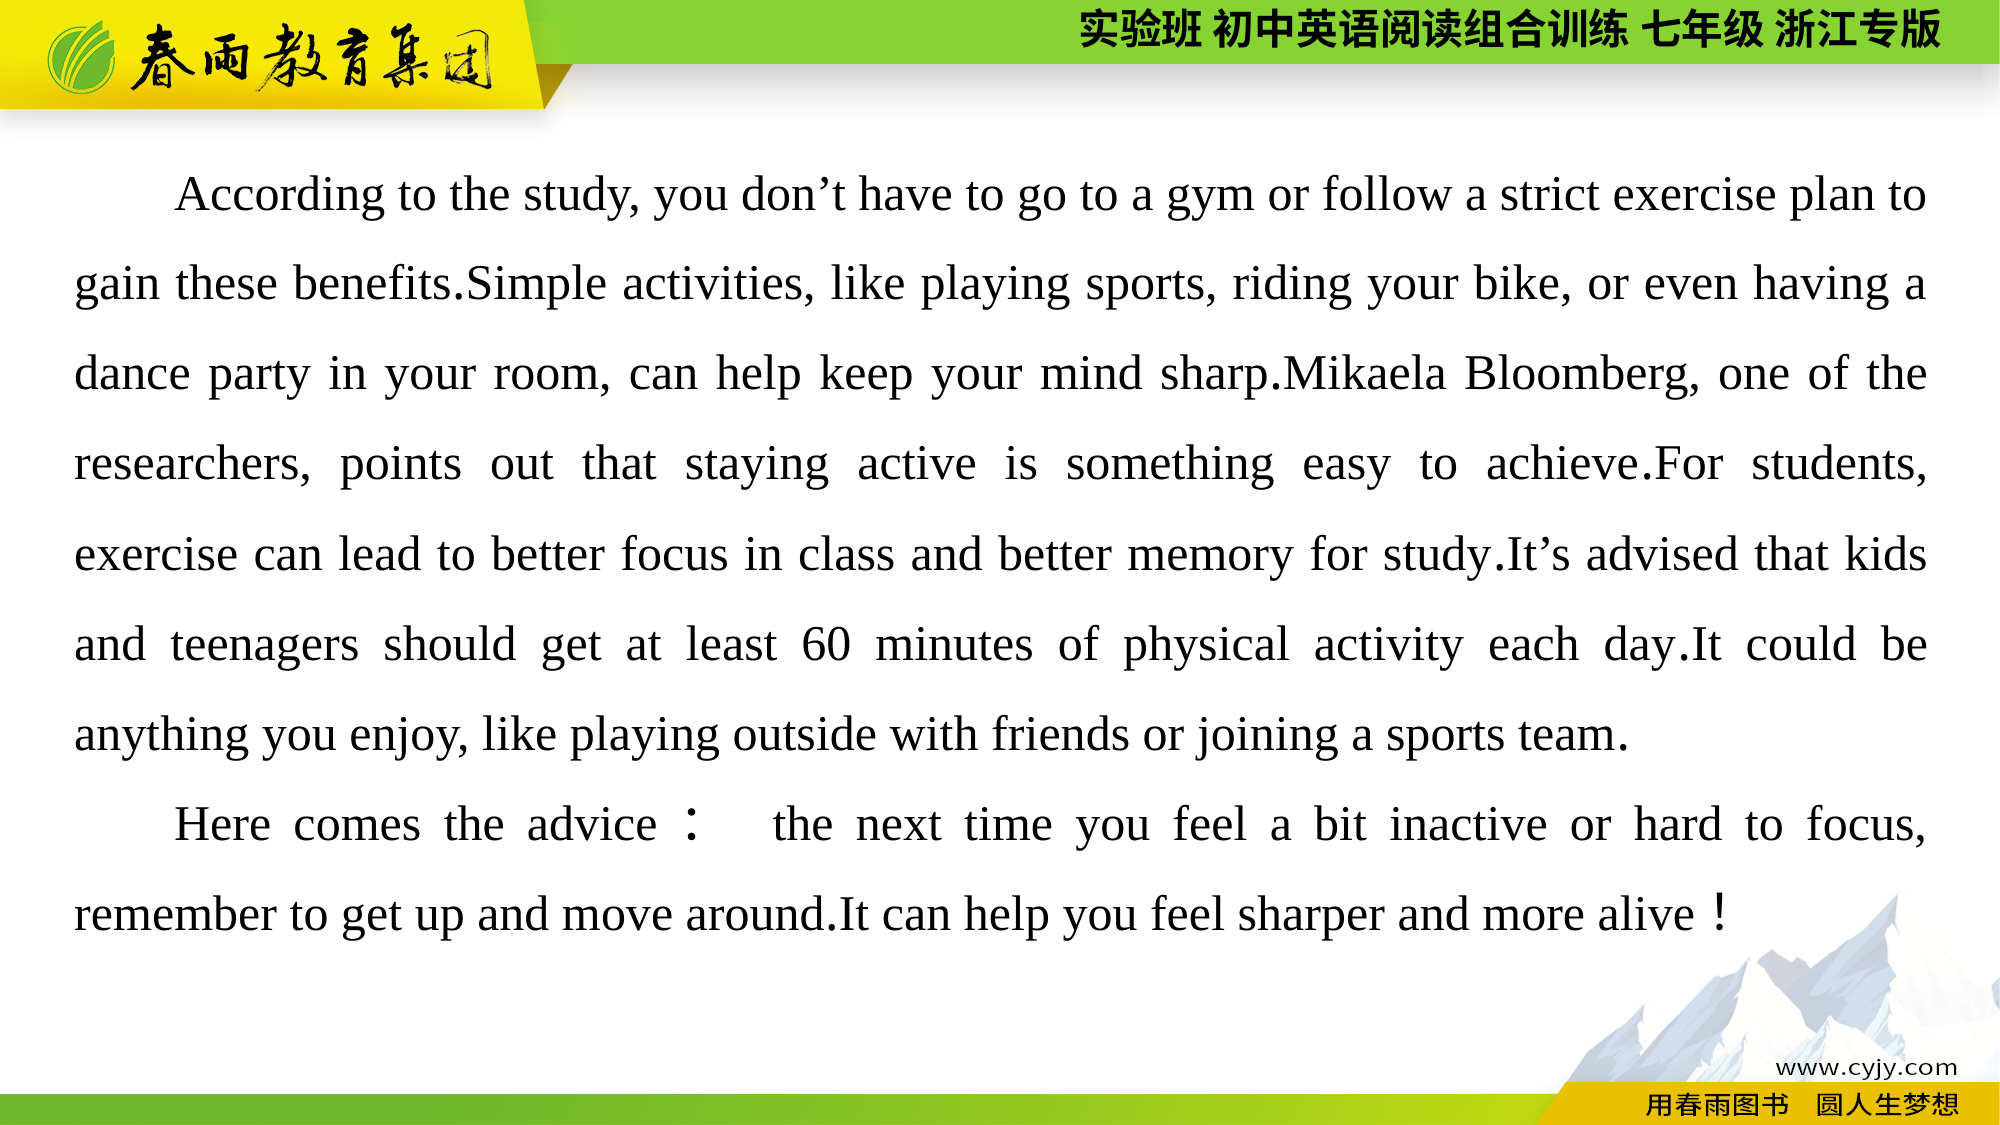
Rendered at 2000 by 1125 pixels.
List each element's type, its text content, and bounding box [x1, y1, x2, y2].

picture [0, 0, 2000, 1125]
list According to the study, you don’t have to go to a gym or follow a strict exercise plan to gain these benefits.Simple activities, like playing sports, riding your bike, or even having a dance party in your room, can help keep your mind sharp.Mikaela Bloomberg, one of the researchers, points out that staying active is something easy to achieve.For students, exercise can lead to better focus in class and better memory for study.It’s advised that kids and teenagers should get at least 60 minutes of physical activity each day.It could be anything you enjoy, like playing outside with friends or joining a sports team. Here comes the advice： the next time you feel a bit inactive or hard to focus, remember to get up and move around.It can help you feel sharper and more alive！ [59, 122, 1944, 944]
